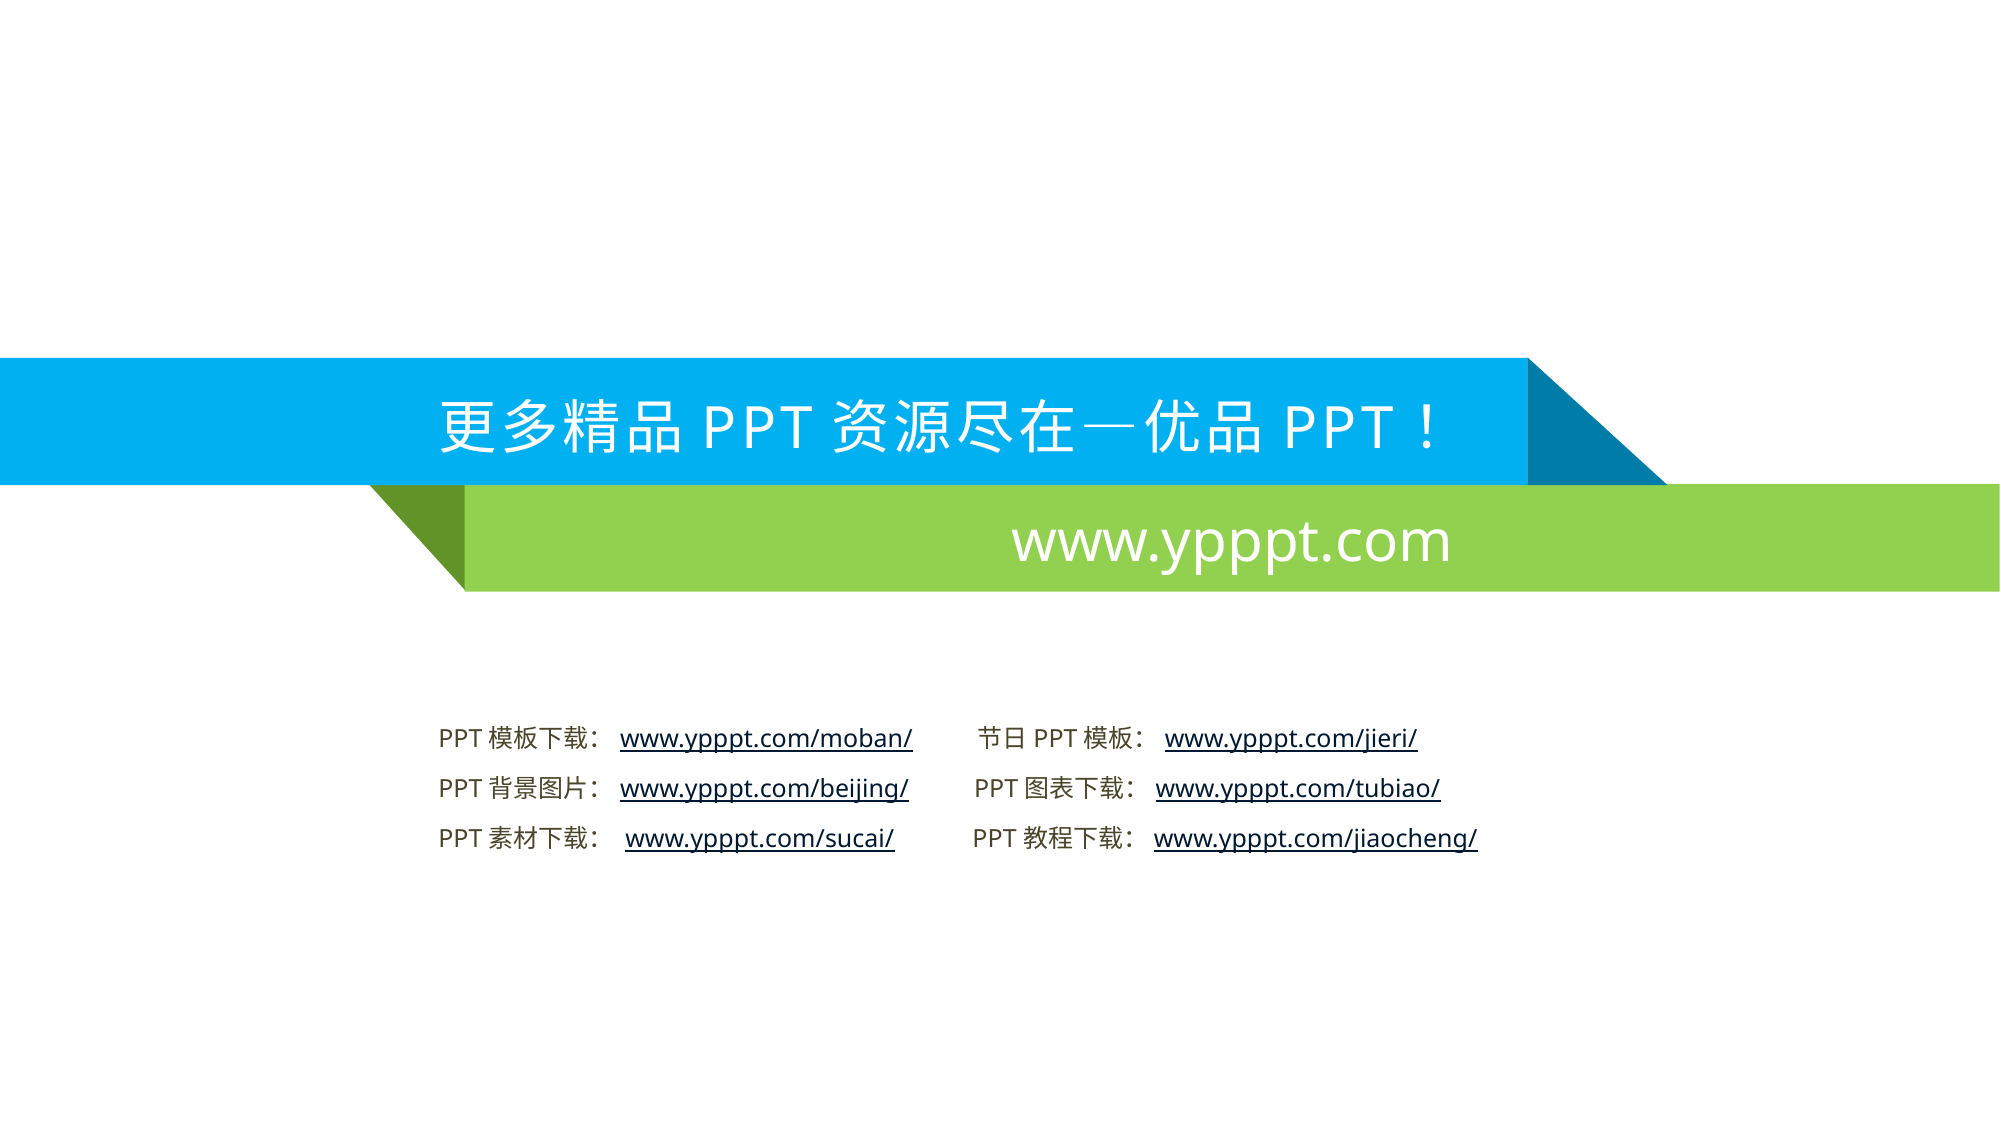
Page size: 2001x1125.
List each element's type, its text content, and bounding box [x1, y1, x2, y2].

text_box 更多精品PPT资源尽在—优品PPT！ [0, 357, 1526, 486]
text_box PPT模板下载：www.ypppt.com/moban/ 节日PPT模板：www.ypppt.com/jieri/ PPT背景图片：www.ypppt.com/beijing/ PPT图表下载：www.ypppt.com/tubiao/ PPT素材下载： www.ypppt.com/sucai/ PPT教程下载：www.ypppt.com/jiaocheng/ [423, 643, 1557, 921]
text_box [369, 486, 464, 591]
text_box [1526, 354, 1671, 487]
text_box www.ypppt.com [464, 483, 2000, 593]
